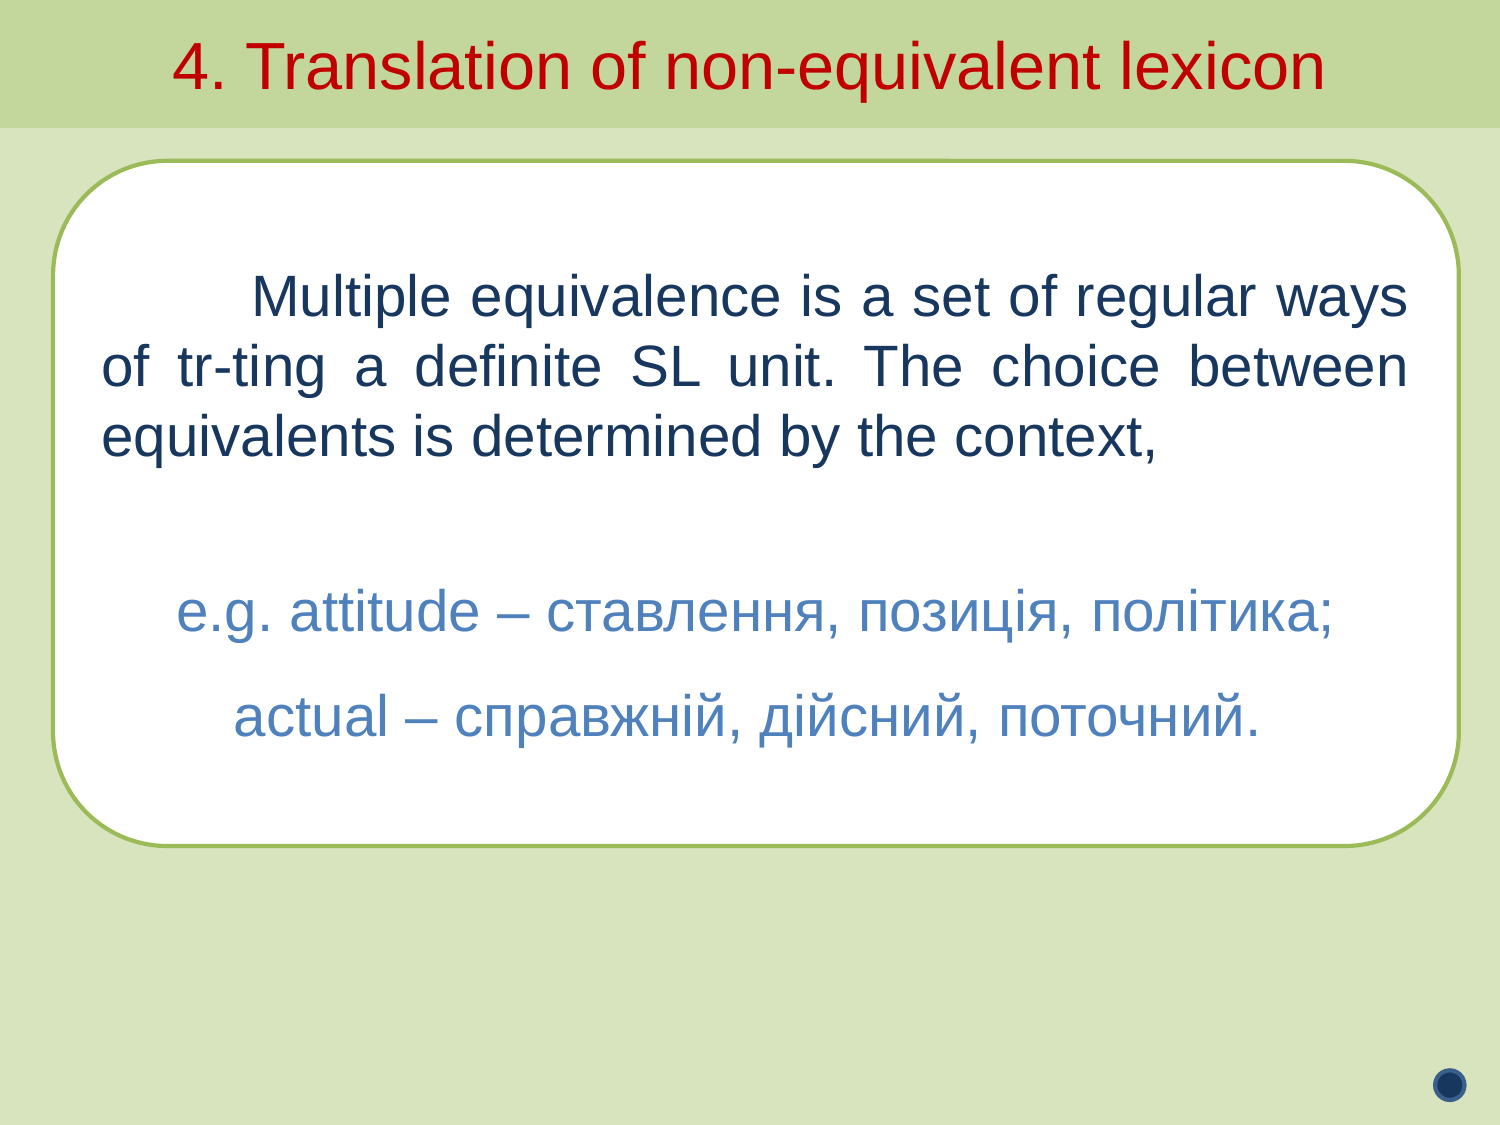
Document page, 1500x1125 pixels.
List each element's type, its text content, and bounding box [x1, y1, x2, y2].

text_box [1433, 1068, 1467, 1103]
text_box Multiple equivalence is a set of regular ways of tr-ting a definite SL unit. The choice between equivalents is determined by the context, e.g. attitude – ставлення, позиція, політика; actual – справжній, дійсний, поточний. [50, 158, 1461, 849]
text_box 4. Translation of non-equivalent lexicon [0, 0, 1500, 128]
